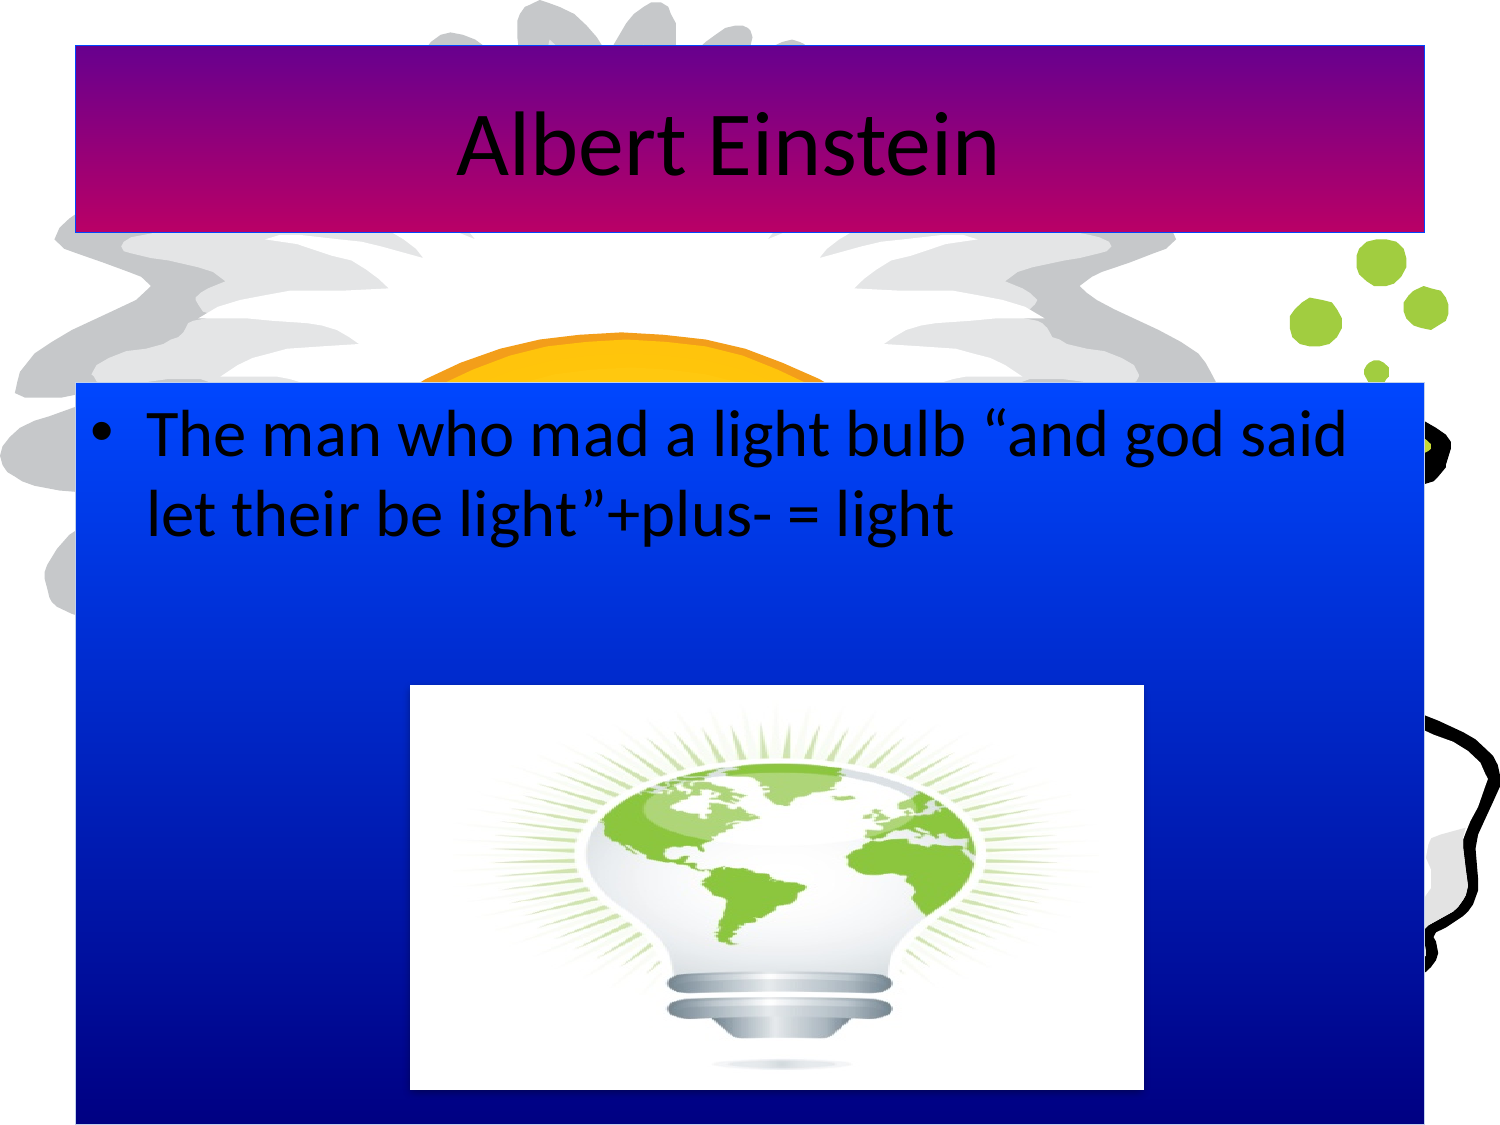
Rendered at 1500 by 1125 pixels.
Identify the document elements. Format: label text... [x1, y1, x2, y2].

list The man who mad a light bulb “and god said let their be light”+plus- = light [75, 382, 1425, 1125]
title Albert Einstein [75, 45, 1425, 233]
picture [424, 699, 1130, 1076]
